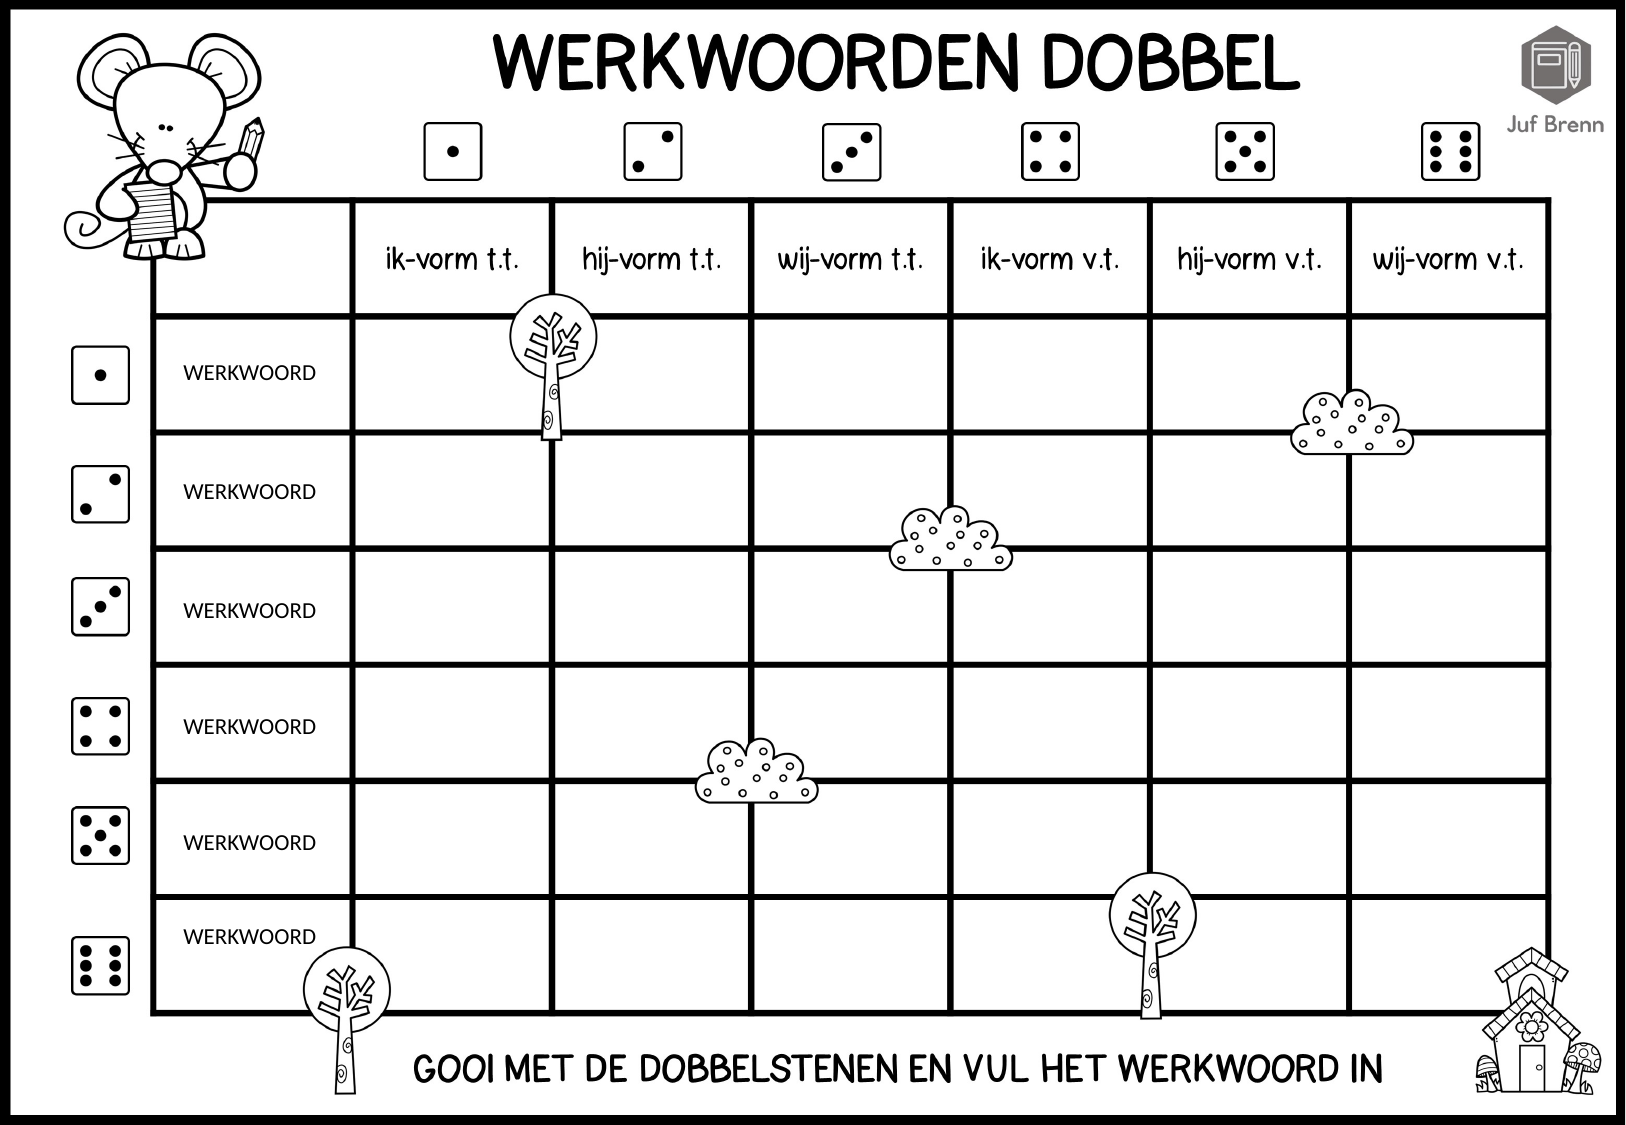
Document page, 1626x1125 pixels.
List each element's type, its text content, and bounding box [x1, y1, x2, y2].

text_box WERKWOORD [166, 588, 334, 631]
text_box WERKWOORD [166, 469, 334, 512]
text_box WERKWOORD [166, 819, 334, 863]
text_box WERKWOORD [166, 704, 334, 747]
text_box WERKWOORD [166, 350, 334, 393]
text_box WERKWOORD [166, 914, 334, 957]
picture [0, 0, 1626, 1125]
